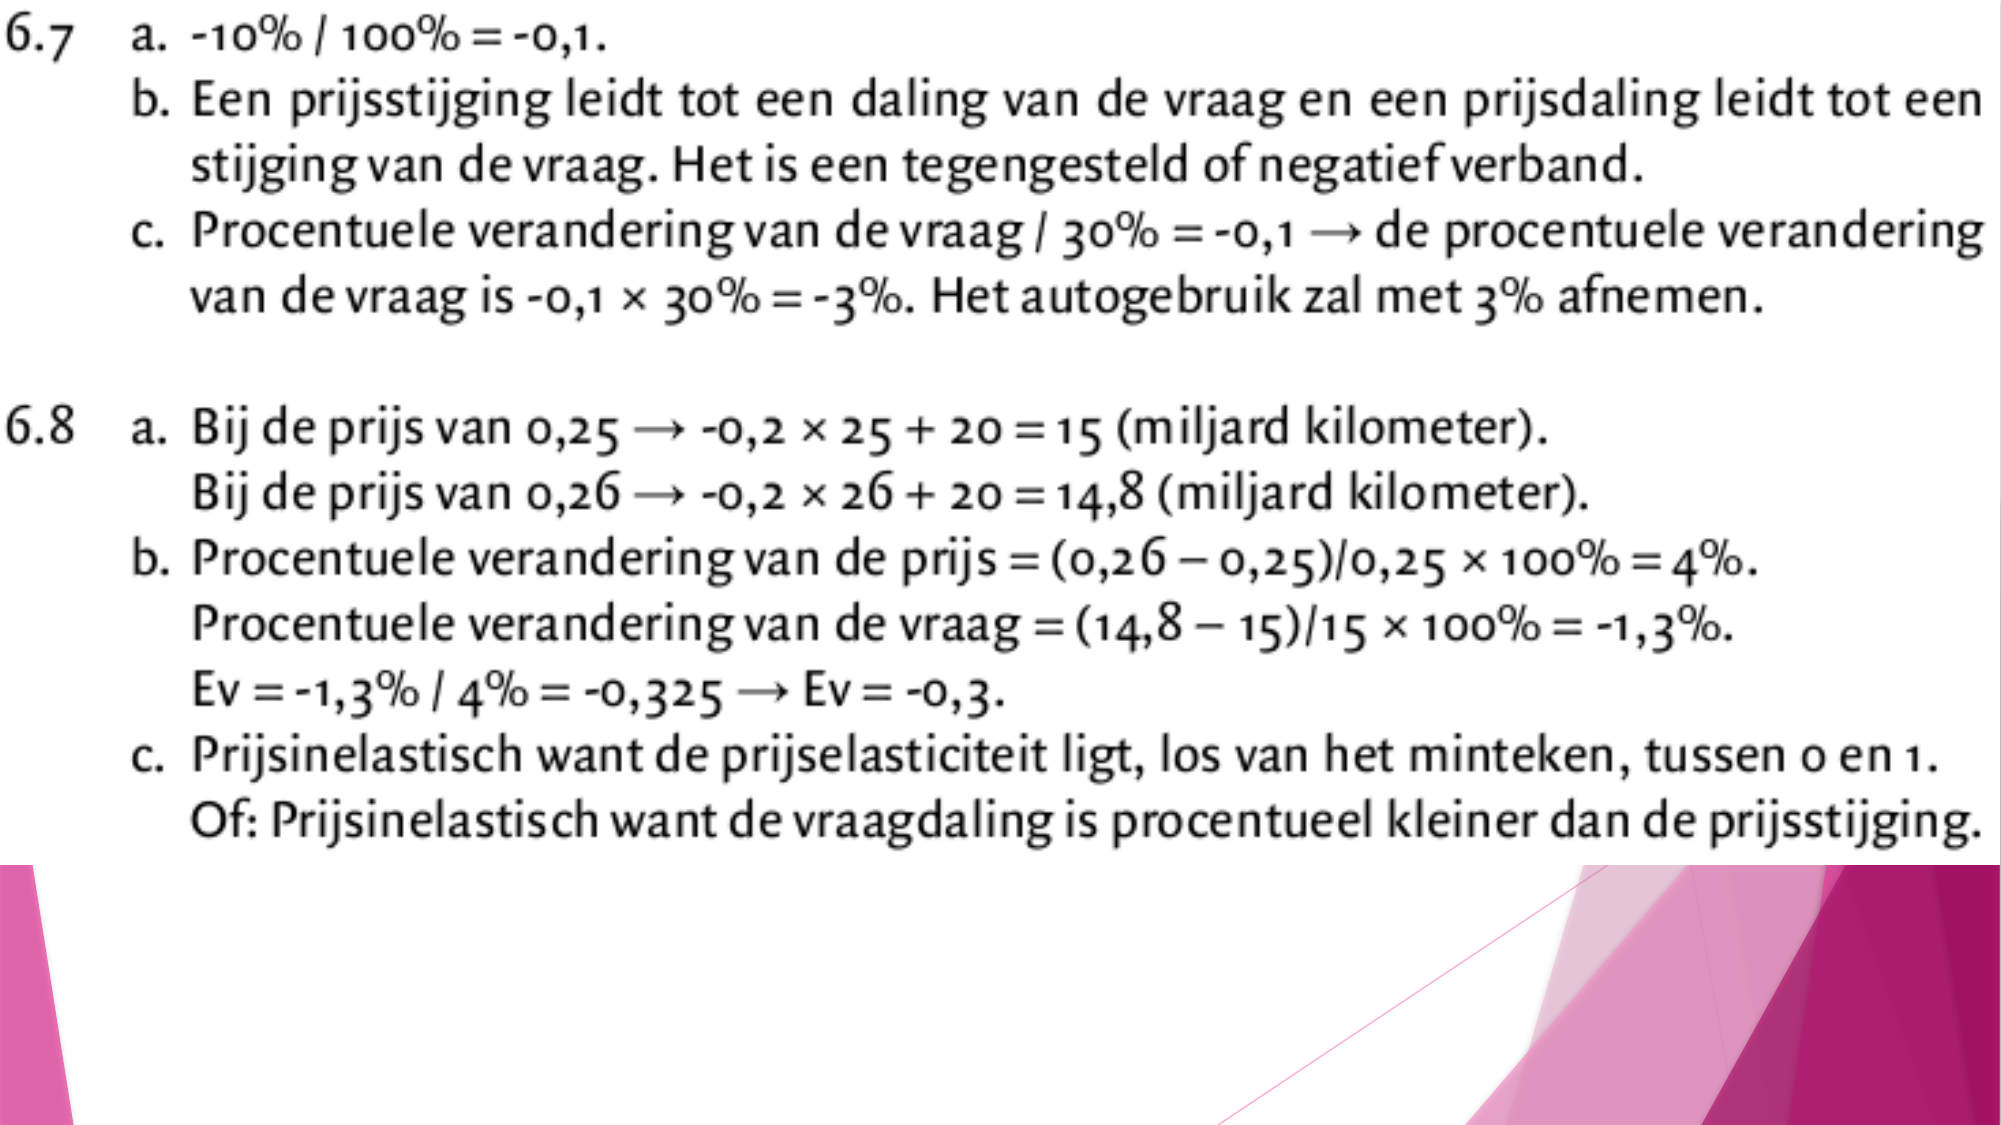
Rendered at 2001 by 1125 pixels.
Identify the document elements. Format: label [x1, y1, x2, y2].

picture [0, 0, 2000, 866]
